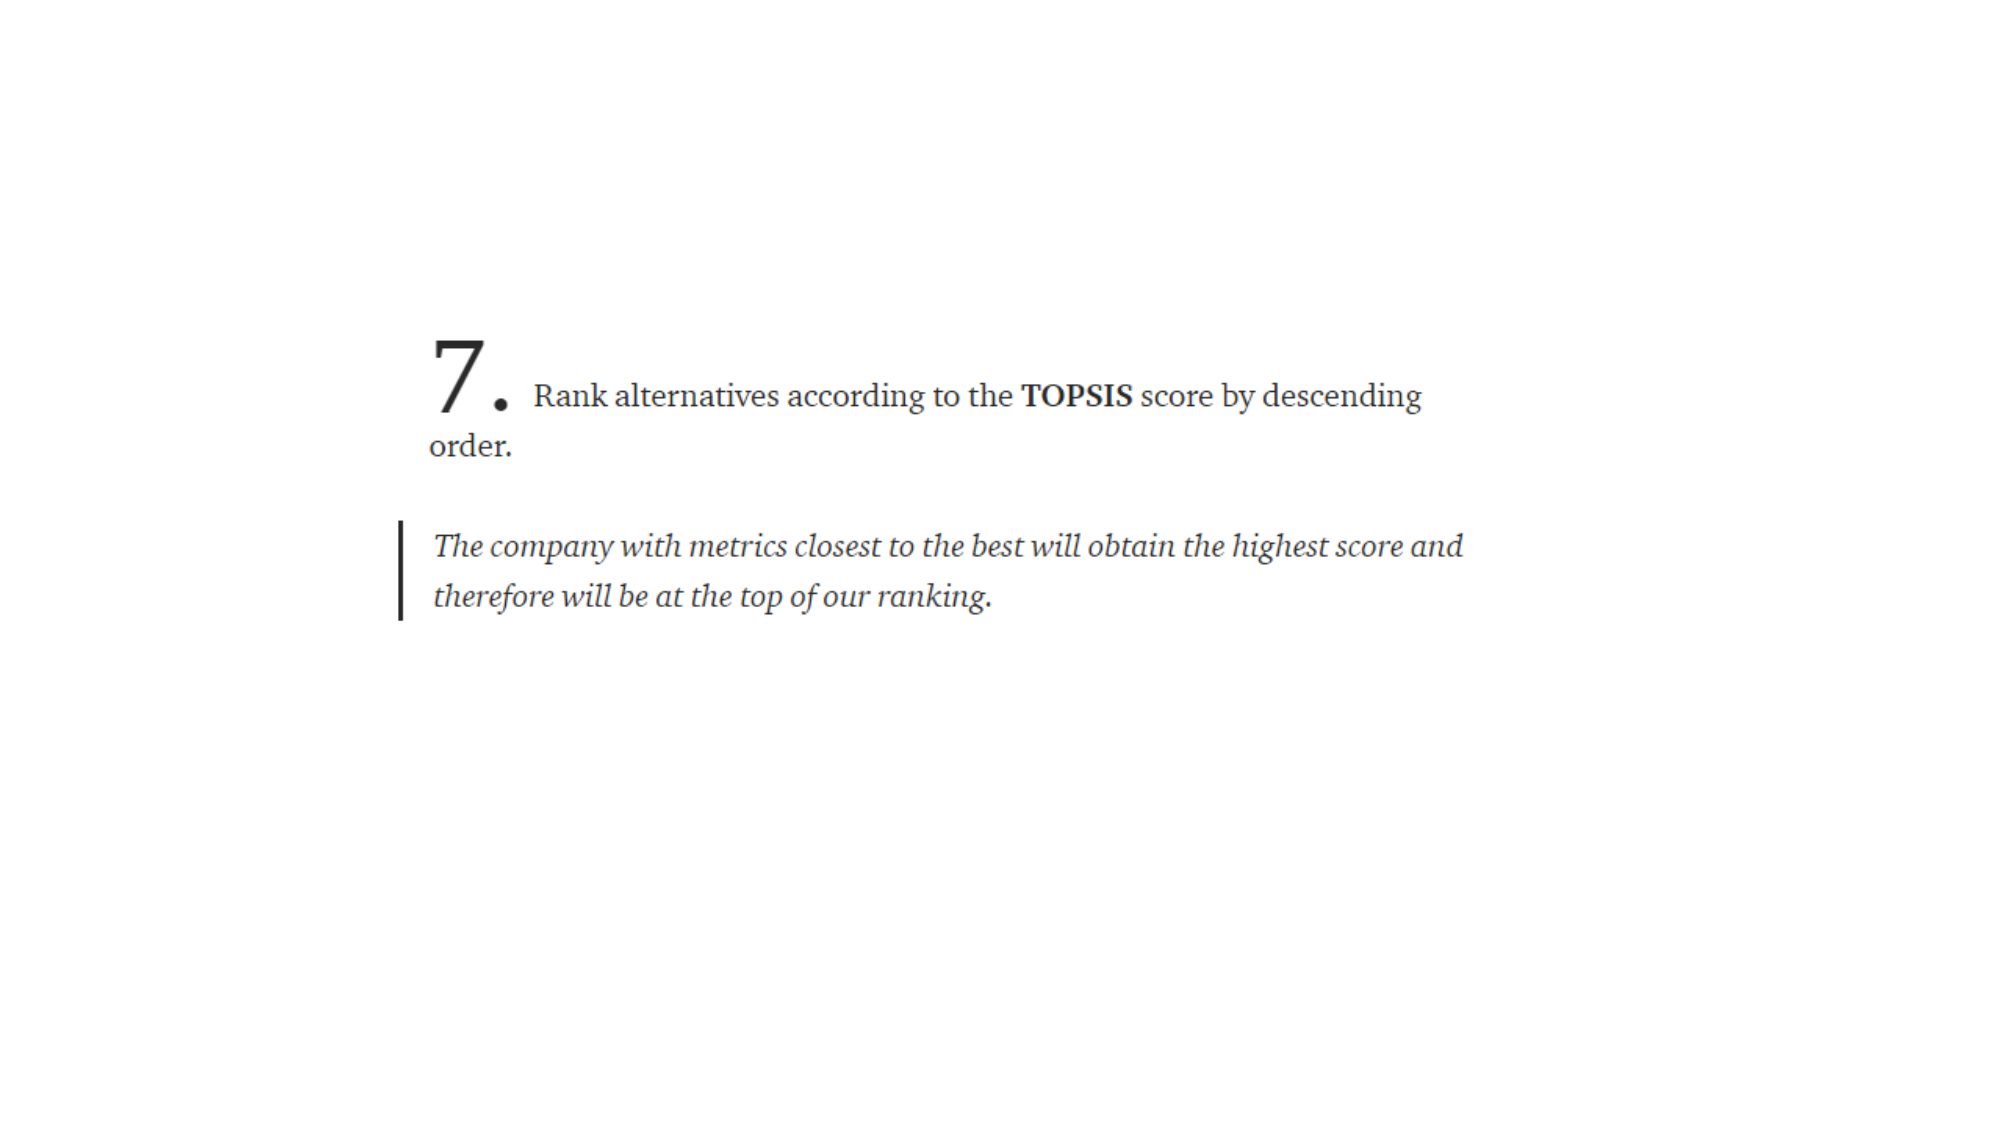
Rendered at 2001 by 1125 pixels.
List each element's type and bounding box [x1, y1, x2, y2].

list [372, 308, 1522, 668]
